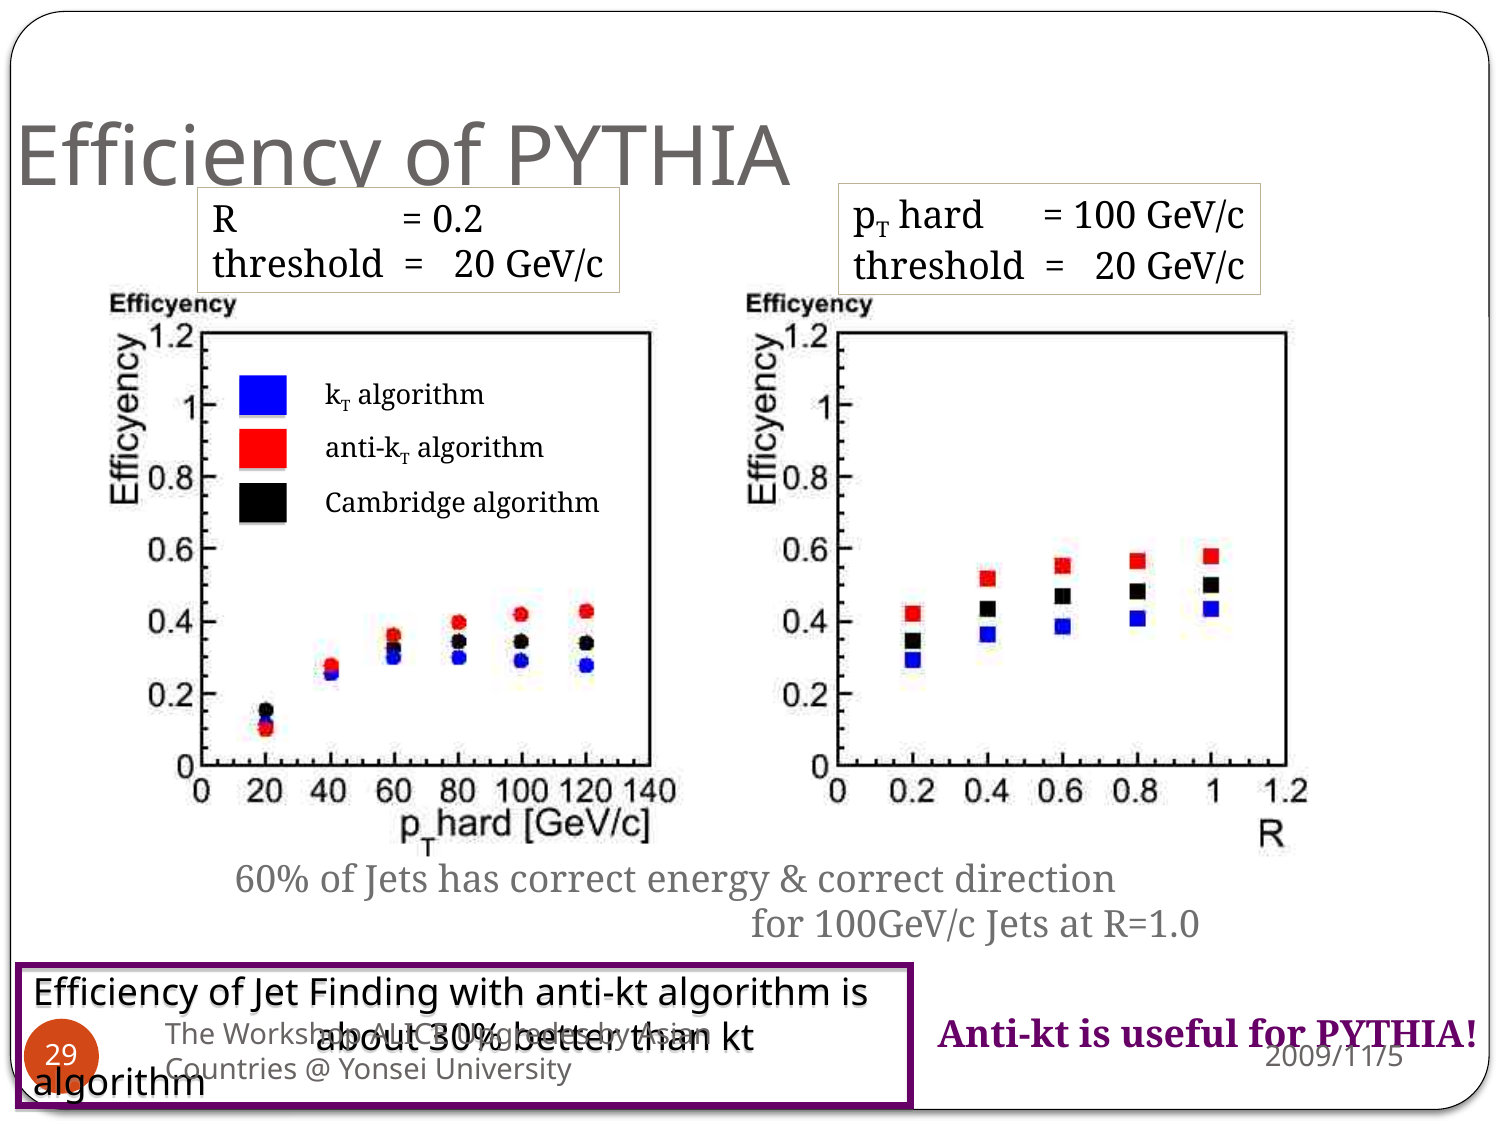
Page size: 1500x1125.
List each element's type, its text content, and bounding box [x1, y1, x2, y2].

text_box Efficiency of Jet Finding with anti-kt algorithm is about 30% better than kt algorithm [18, 965, 911, 1106]
title Efficiency of PYTHIA [0, 42, 1350, 218]
text_box Anti-kt is useful for PYTHIA! [922, 1003, 1494, 1063]
picture [83, 282, 1336, 857]
text_box 60% of Jets has correct energy & correct direction for 100GeV/c Jets at R=1.0 [219, 866, 1216, 953]
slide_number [1012, 1015, 1419, 1094]
footer The Workshop ALICE Upgredes by Asian Countries @ Yonsei University [150, 1012, 800, 1088]
text_box pT hard = 100 GeV/c threshold = 20 GeV/c [838, 183, 1261, 281]
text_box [239, 369, 620, 527]
text_box R = 0.2 threshold = 20 GeV/c [197, 187, 620, 281]
